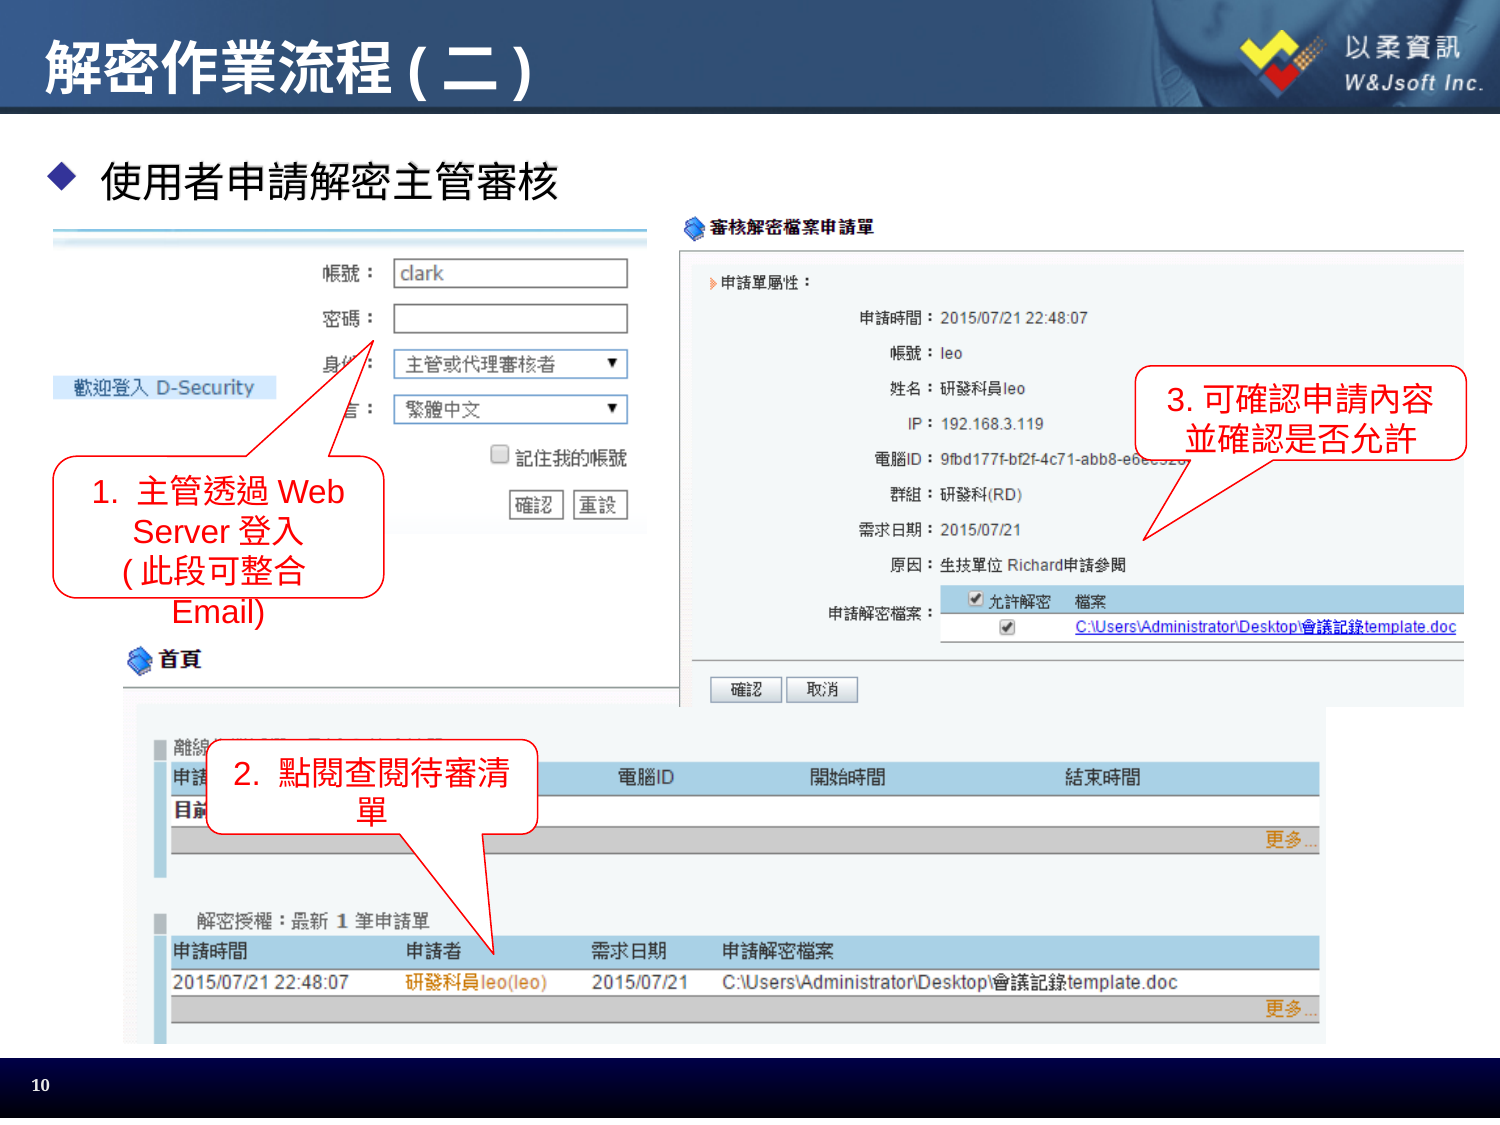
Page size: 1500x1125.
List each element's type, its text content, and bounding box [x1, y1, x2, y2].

picture [52, 229, 648, 535]
picture [123, 206, 1464, 1044]
title 解密作業流程(二) [29, 15, 1282, 118]
picture [0, 0, 1500, 114]
text_box 1. 主管透過Web Server登入 (此段可整合Email) [53, 543, 384, 598]
slide_number 10 [5, 1066, 66, 1106]
text_box 使用者申請解密主管審核 [29, 153, 1294, 1035]
